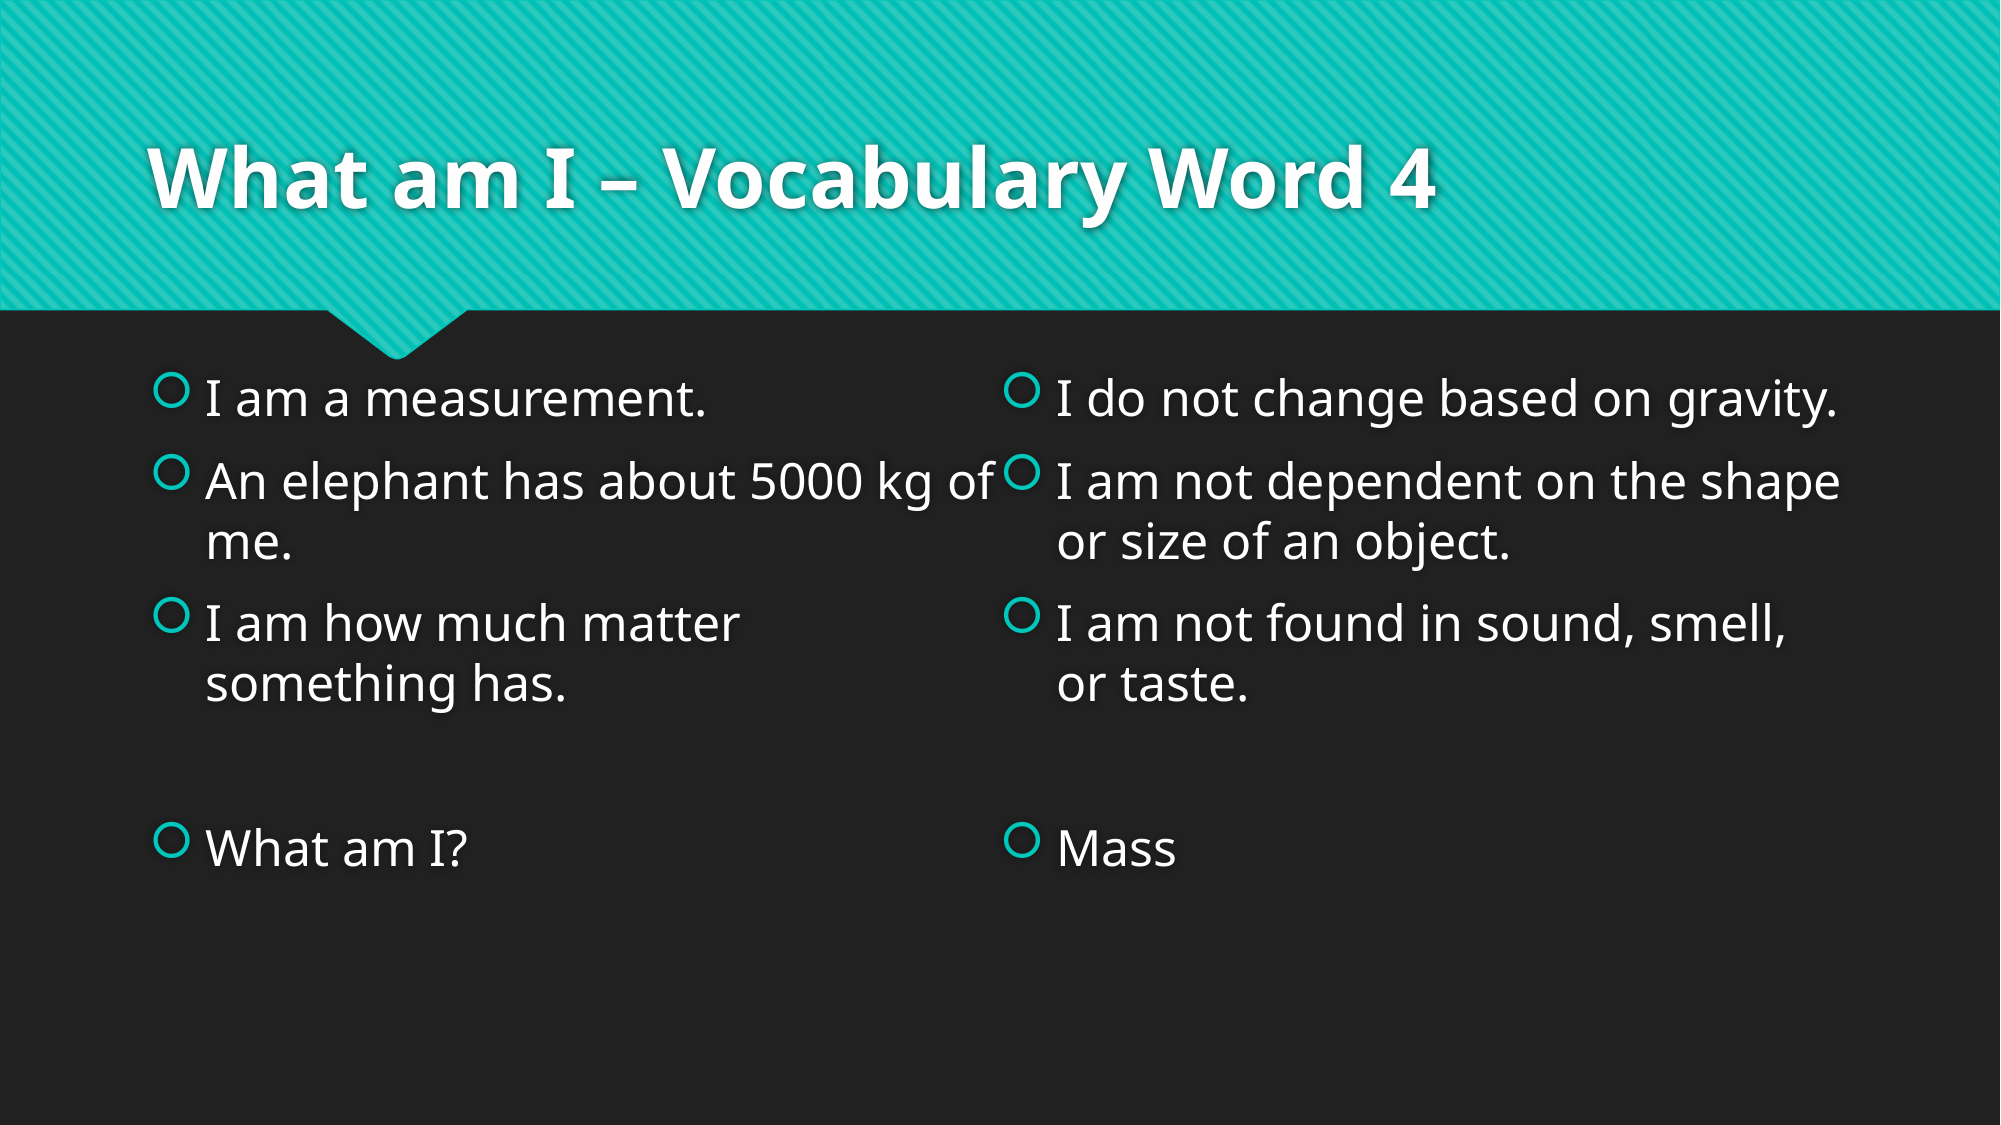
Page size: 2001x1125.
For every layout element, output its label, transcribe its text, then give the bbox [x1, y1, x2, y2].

title What am I – Vocabulary Word 4 [132, 73, 1868, 233]
list I am a measurement. An elephant has about 5000 kg of me. I am how much matter something has. What am I? I do not change based on gravity. I am not dependent on the shape or size of an object. I am not found in sound, smell, or taste. Mass [134, 364, 1866, 962]
